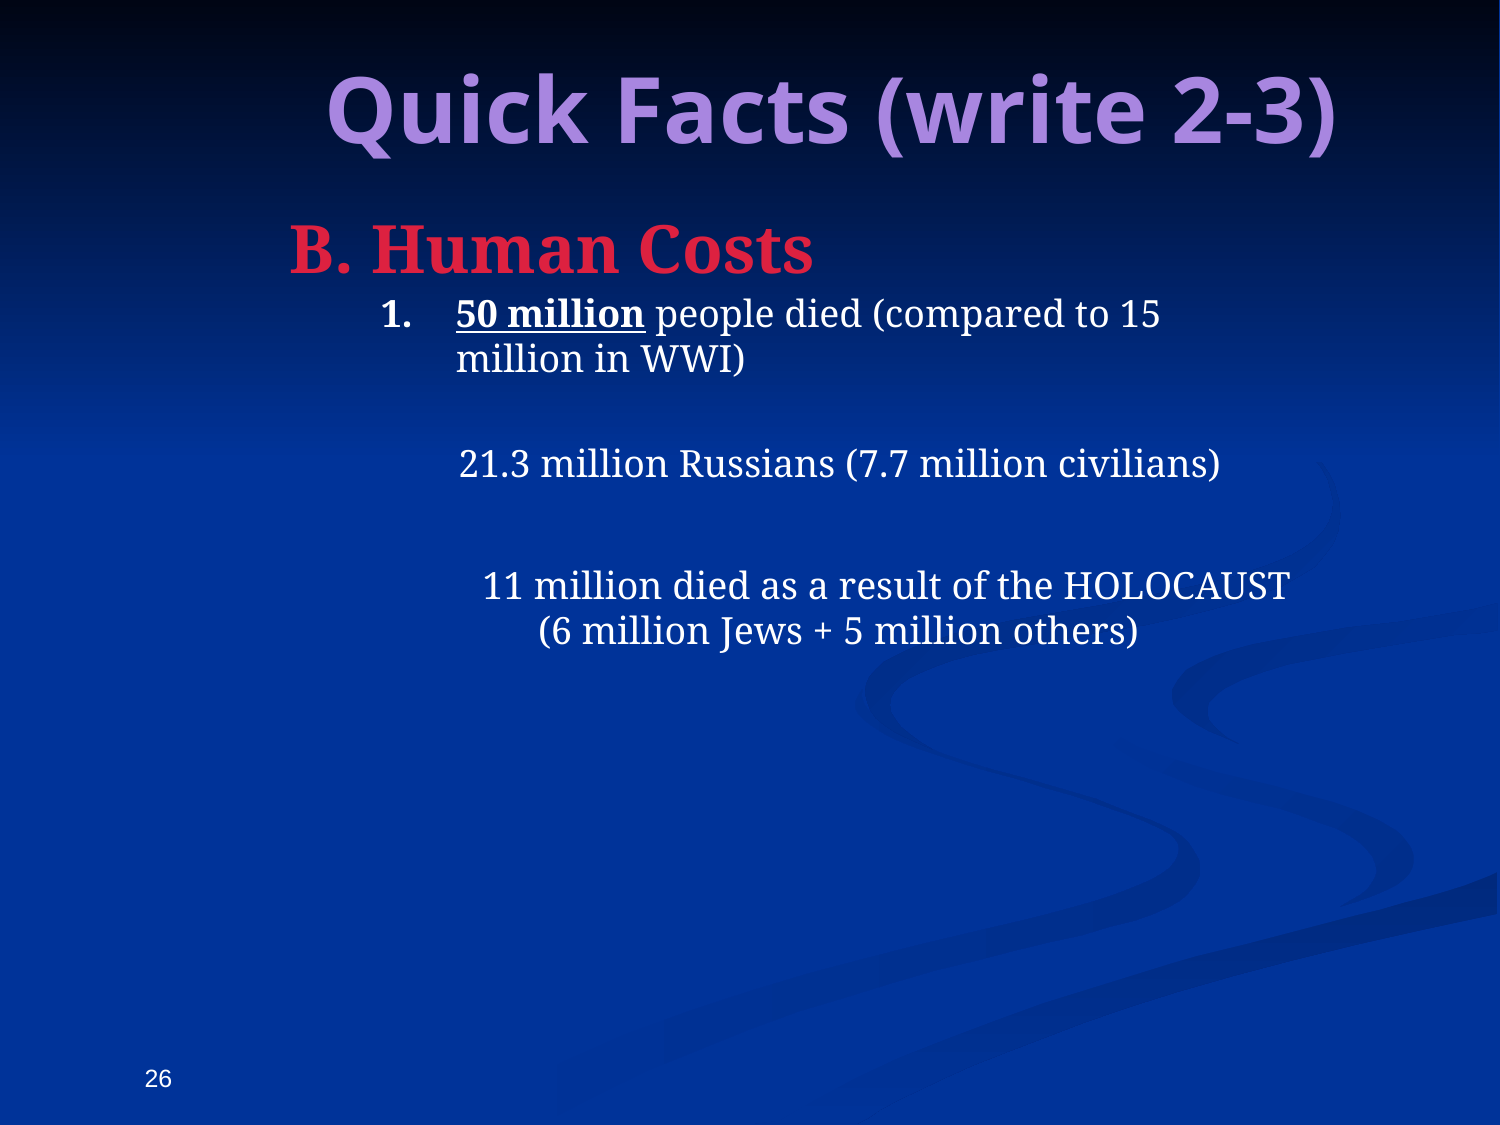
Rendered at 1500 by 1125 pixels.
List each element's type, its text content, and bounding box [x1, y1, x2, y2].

text_box B. Human Costs [275, 199, 850, 295]
text_box 11 million died as a result of the HOLOCAUST (6 million Jews + 5 million others) [467, 554, 1418, 660]
text_box 21.3 million Russians (7.7 million civilians) [443, 432, 1349, 493]
text_box 50 million people died (compared to 15 million in WWI) [366, 282, 1288, 438]
slide_number 26 [87, 1049, 188, 1101]
title Quick Facts (write 2-3) [274, 44, 1388, 170]
